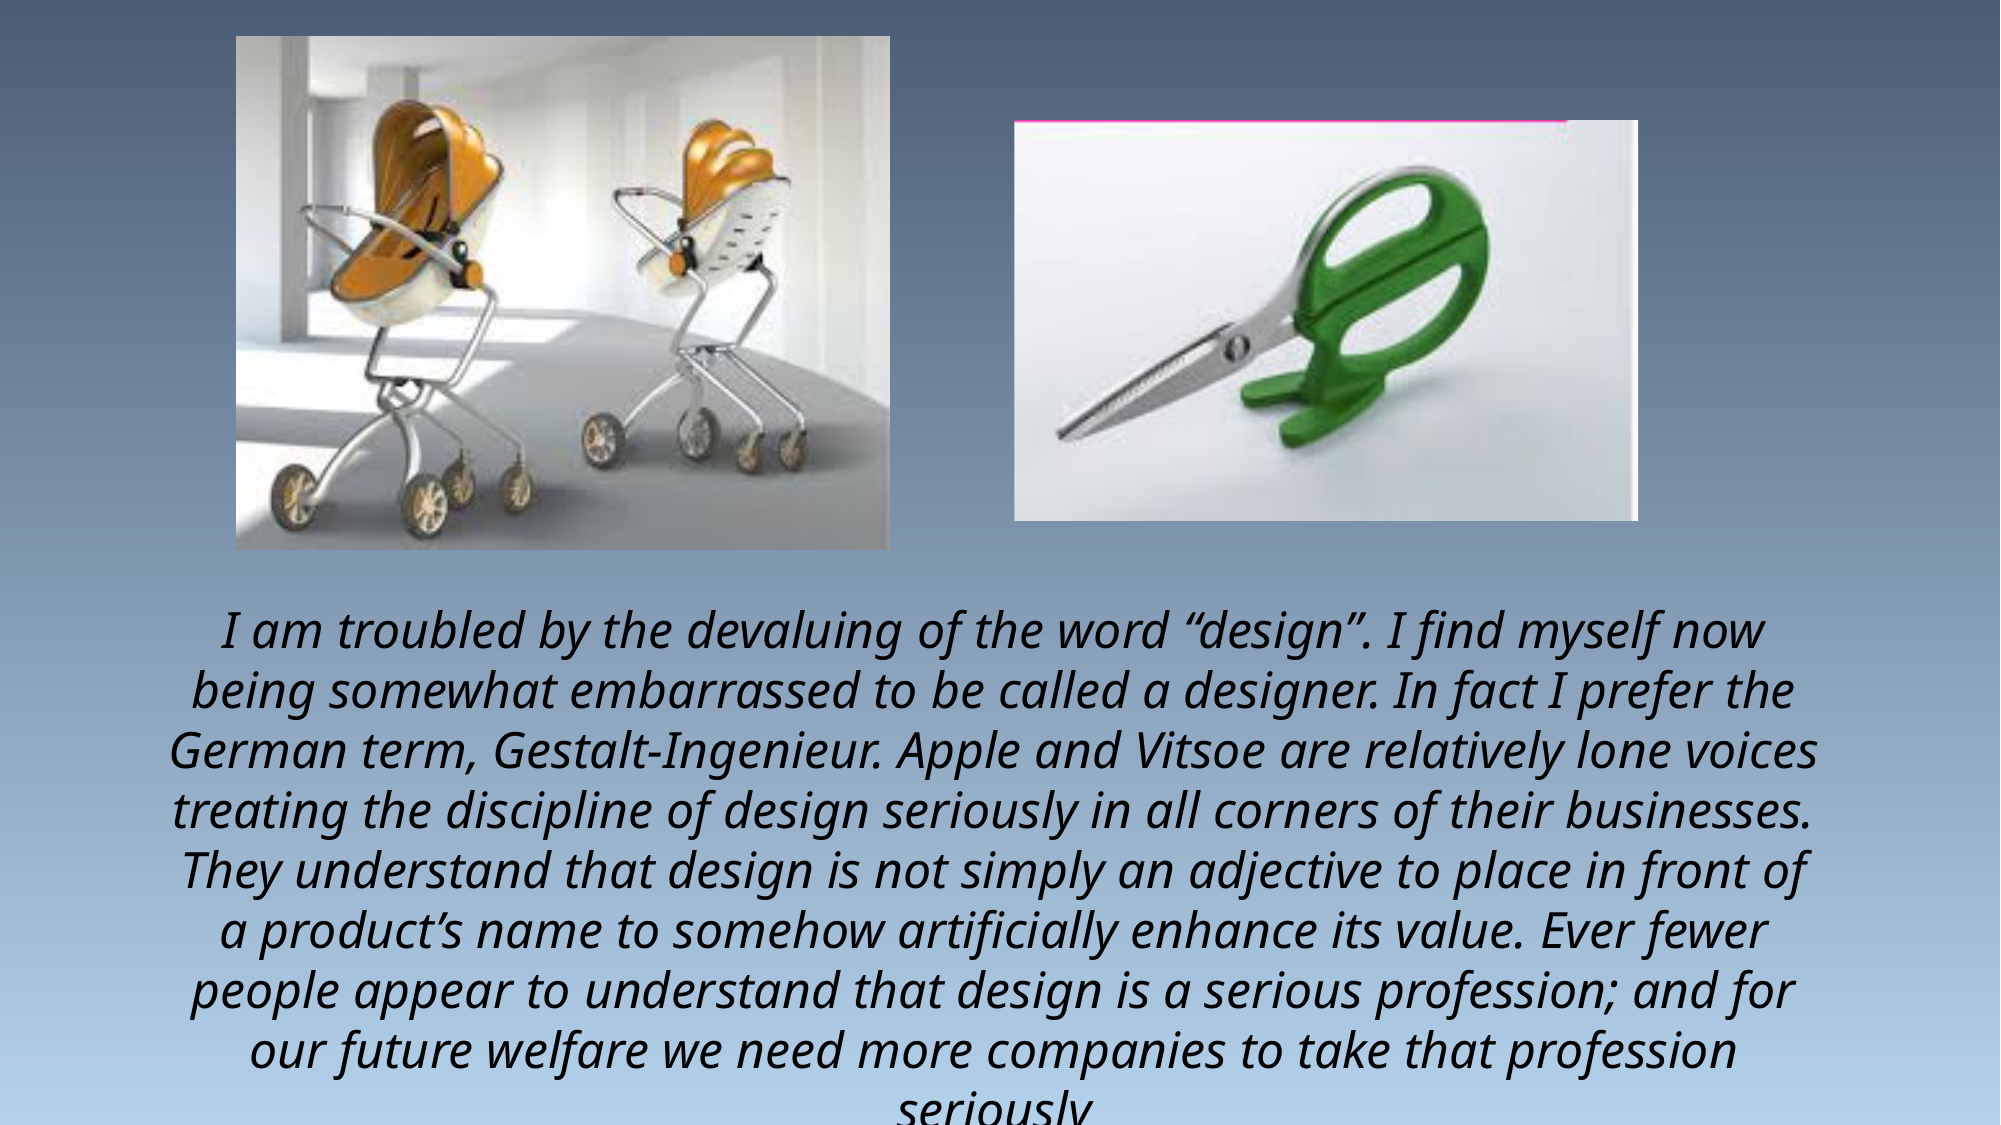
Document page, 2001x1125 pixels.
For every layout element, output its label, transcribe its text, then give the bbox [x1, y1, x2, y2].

picture [1014, 65, 1639, 521]
picture [236, 36, 890, 550]
text_box I am troubled by the devaluing of the word “design”. I find myself now being somewhat embarrassed to be called a designer. In fact I prefer the German term, Gestalt-Ingenieur. Apple and Vitsoe are relatively lone voices treating the discipline of design seriously in all corners of their businesses. They understand that design is not simply an adjective to place in front of a product’s name to somehow artificially enhance its value. Ever fewer people appear to understand that design is a serious profession; and for our future welfare we need more companies to take that profession seriously [145, 591, 1843, 1125]
